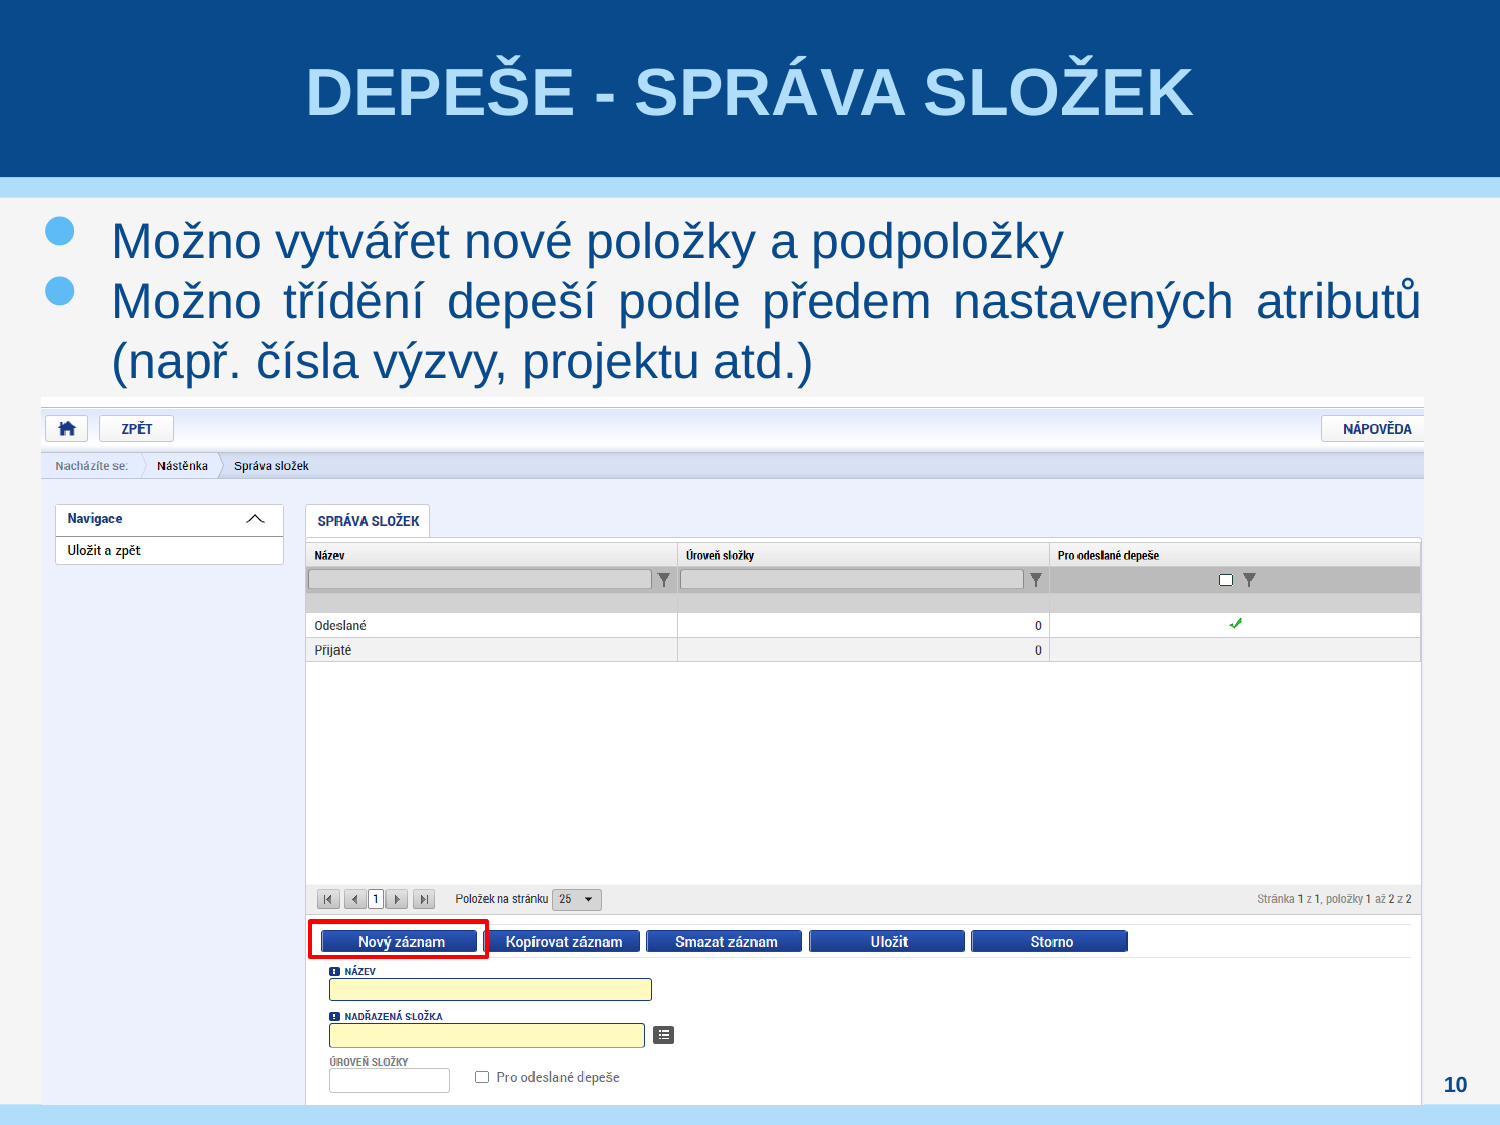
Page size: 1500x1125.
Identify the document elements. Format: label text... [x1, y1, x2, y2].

picture [41, 396, 1424, 1105]
list Možno vytvářet nové položky a podpoložky Možno třídění depeší podle předem nastavených atributů (např. čísla výzvy, projektu atd.) [41, 208, 1424, 396]
title Depeše - Správa složek [59, 0, 1441, 178]
slide_number 10 [1428, 1068, 1495, 1099]
